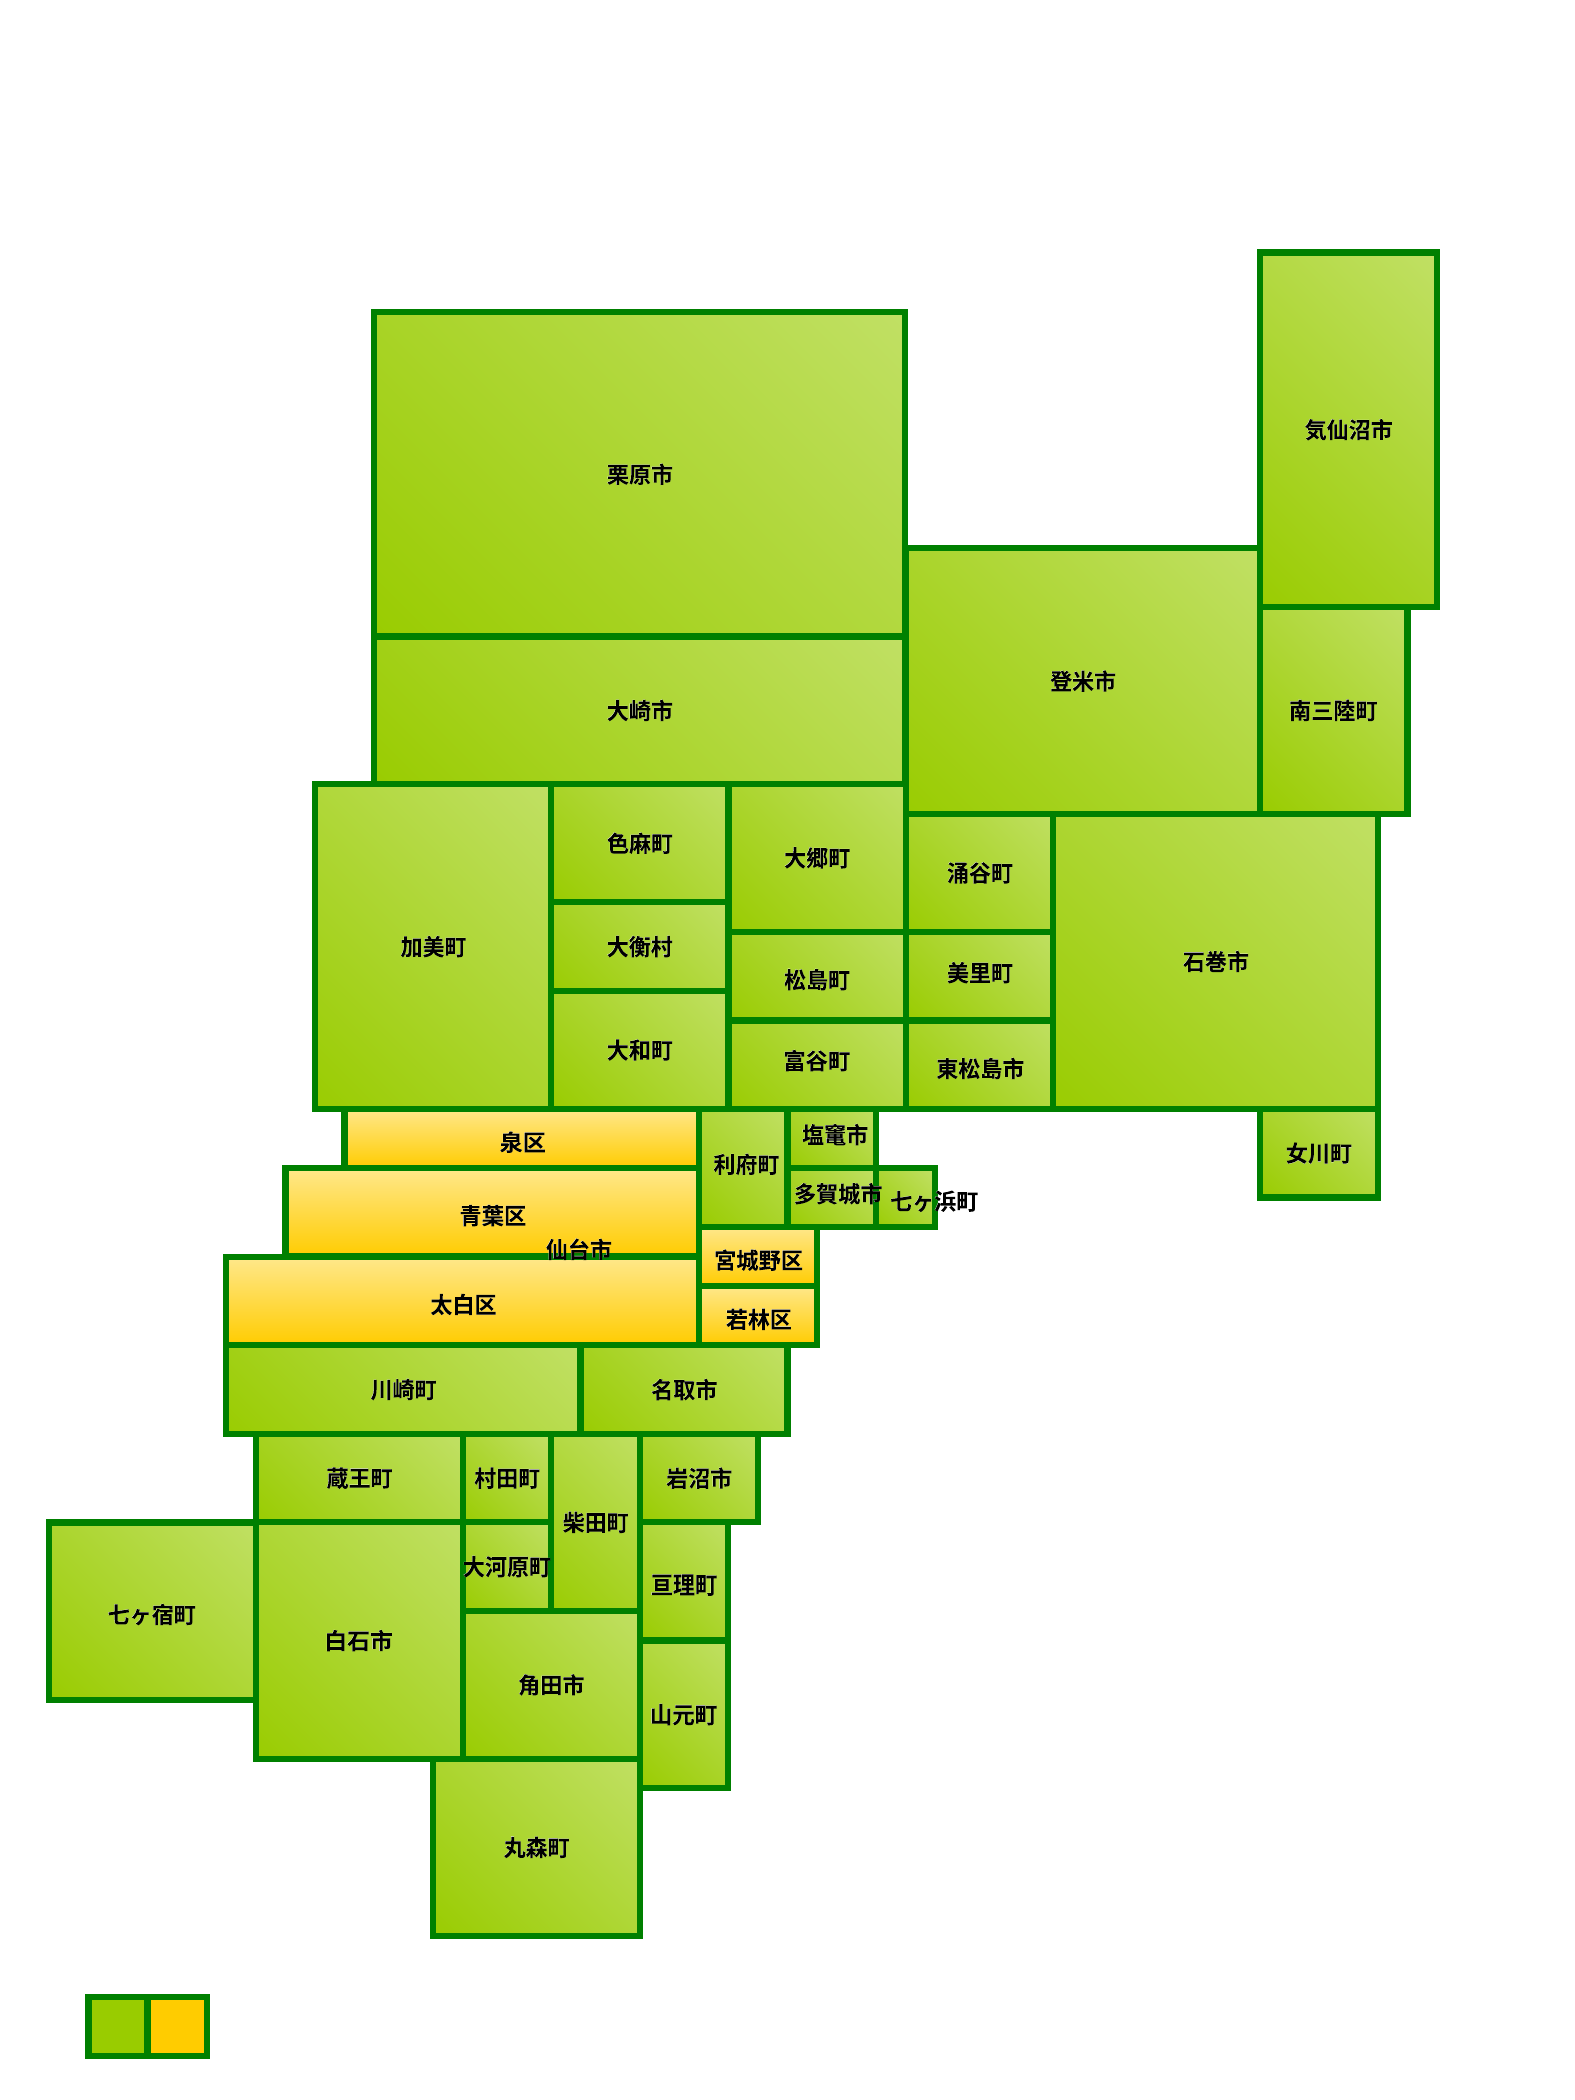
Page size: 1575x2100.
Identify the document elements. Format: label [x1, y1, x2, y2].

text_box [1182, 950, 1249, 973]
text_box [147, 1996, 207, 2056]
text_box [936, 1057, 1024, 1080]
text_box [947, 961, 1013, 984]
text_box [725, 1307, 792, 1331]
text_box [1049, 669, 1116, 693]
text_box [784, 1049, 850, 1072]
text_box [226, 1108, 818, 1346]
text_box [326, 1466, 393, 1490]
text_box [460, 1204, 526, 1227]
text_box [545, 1237, 612, 1261]
text_box [606, 462, 673, 486]
text_box [108, 1603, 196, 1626]
text_box [606, 831, 673, 855]
text_box [88, 1996, 147, 2056]
text_box [370, 1378, 437, 1401]
text_box [947, 861, 1013, 884]
text_box [503, 1836, 570, 1859]
text_box [713, 1153, 780, 1176]
text_box [651, 1573, 717, 1597]
text_box [801, 1123, 868, 1146]
text_box [794, 1182, 882, 1205]
text_box [715, 1248, 803, 1272]
text_box [326, 1629, 393, 1652]
text_box [1289, 699, 1378, 722]
text_box [651, 1703, 717, 1726]
text_box [666, 1466, 732, 1490]
text_box [606, 1038, 673, 1062]
text_box [1286, 1142, 1352, 1165]
text_box [784, 968, 850, 991]
text_box [606, 935, 673, 958]
text_box [606, 699, 673, 722]
text_box [890, 1190, 979, 1213]
text_box [499, 1130, 546, 1154]
text_box [474, 1466, 540, 1490]
text_box [1304, 418, 1393, 441]
text_box [784, 846, 850, 869]
text_box [48, 252, 1438, 1937]
text_box [463, 1555, 551, 1578]
text_box [400, 935, 467, 958]
text_box [651, 1378, 717, 1401]
text_box [562, 1511, 629, 1534]
text_box [518, 1673, 584, 1696]
